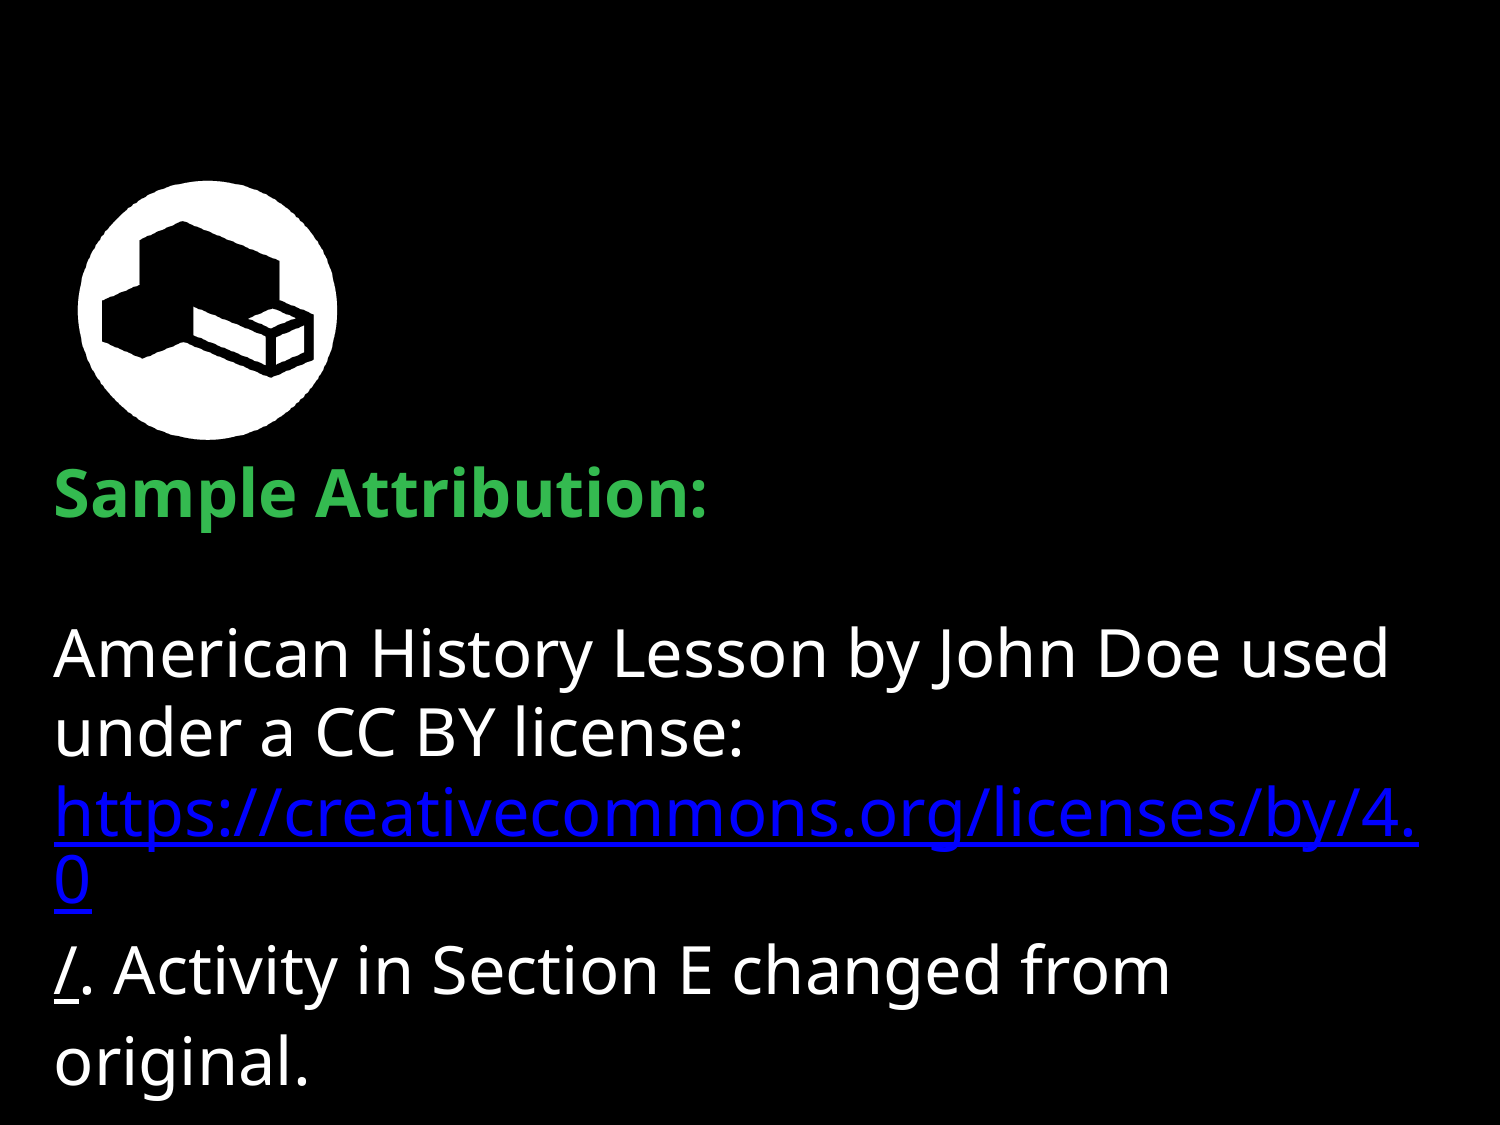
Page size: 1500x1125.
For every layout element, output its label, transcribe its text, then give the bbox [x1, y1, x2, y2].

picture [49, 152, 365, 468]
text_box Sample Attribution: American History Lesson by John Doe used under a CC BY license: https://creativecommons.org/licenses/by/4.0/. Activity in Section E changed from original. [49, 446, 1450, 949]
